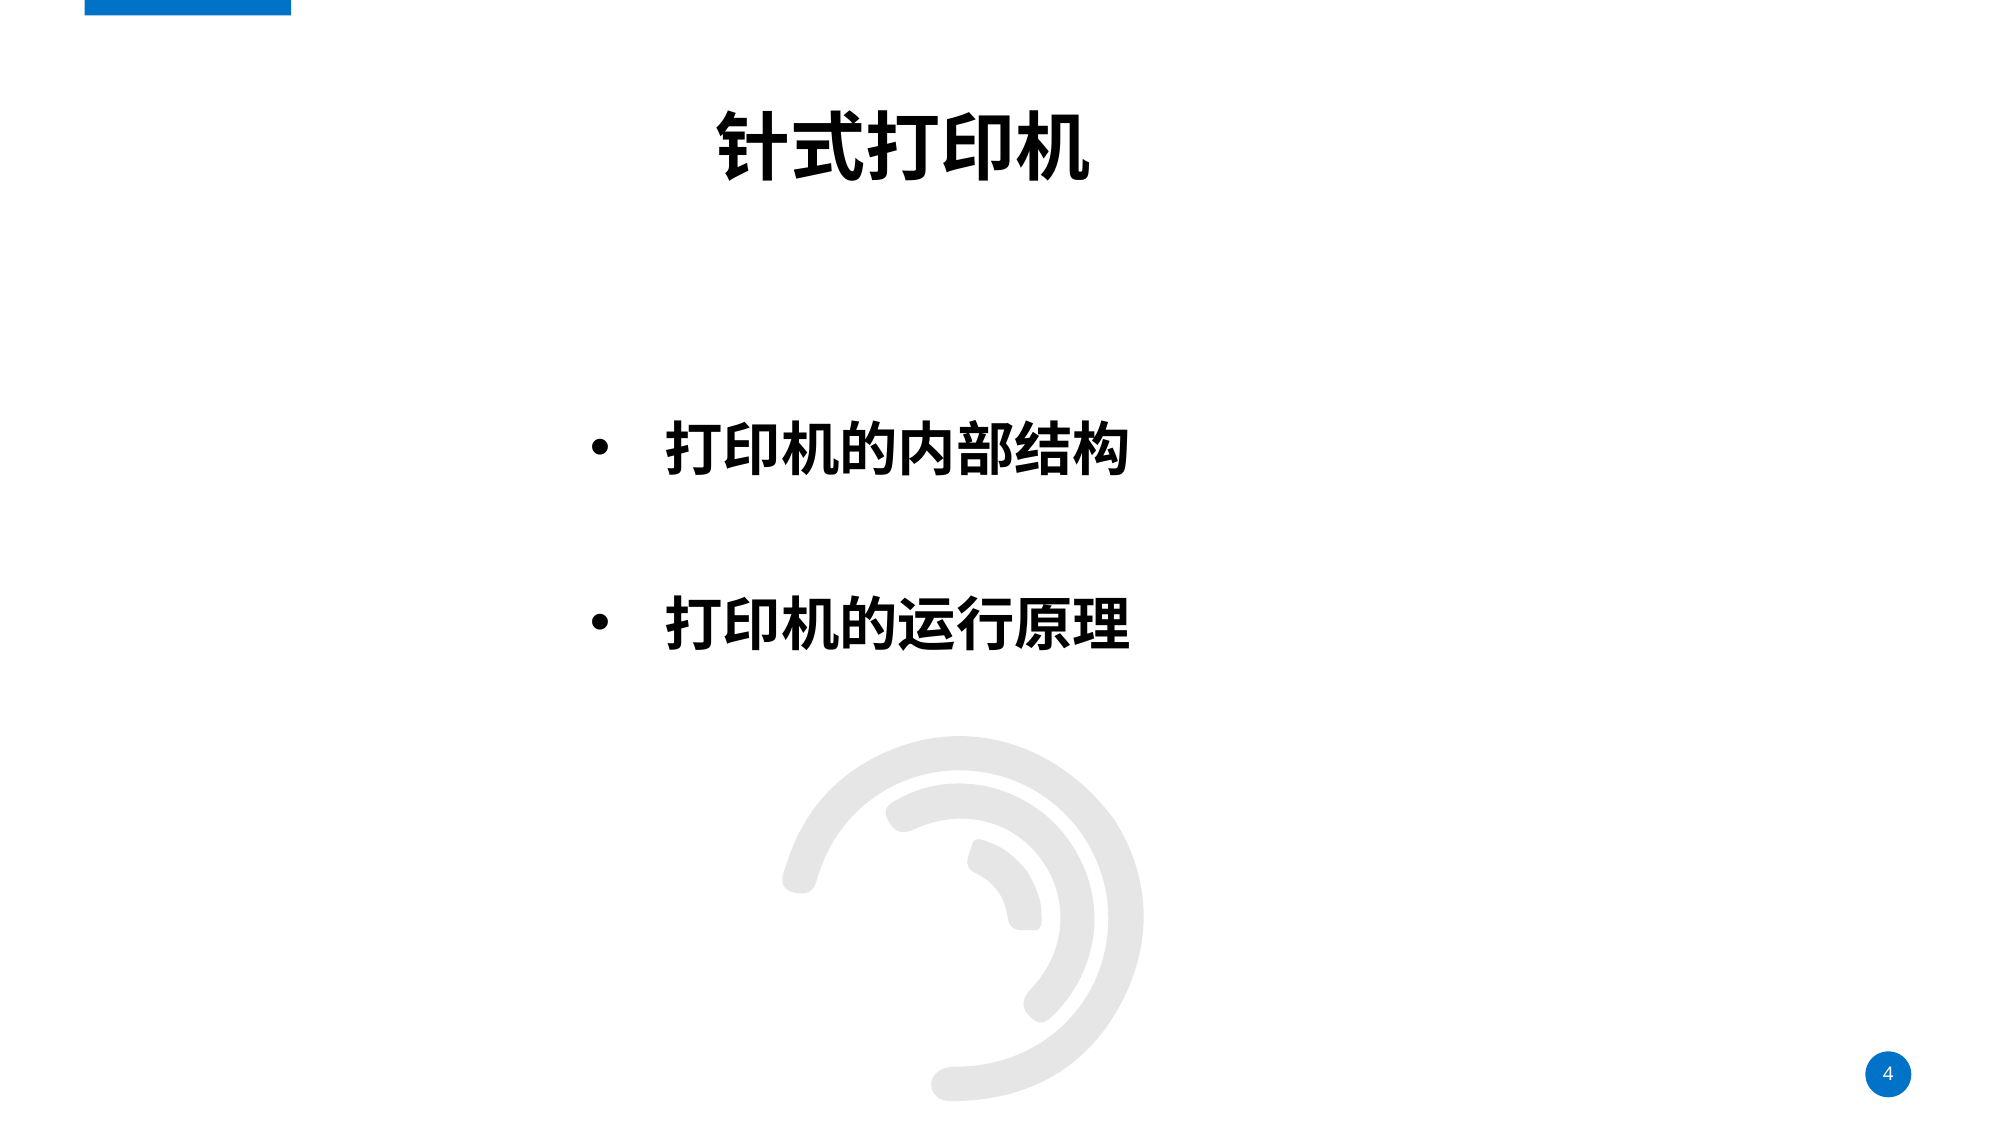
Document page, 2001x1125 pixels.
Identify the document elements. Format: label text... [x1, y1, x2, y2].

text_box 打印机的内部结构 打印机的运行原理 [574, 299, 1362, 664]
slide_number 4 [1864, 1059, 1913, 1090]
title 针式打印机 [498, 81, 1308, 300]
